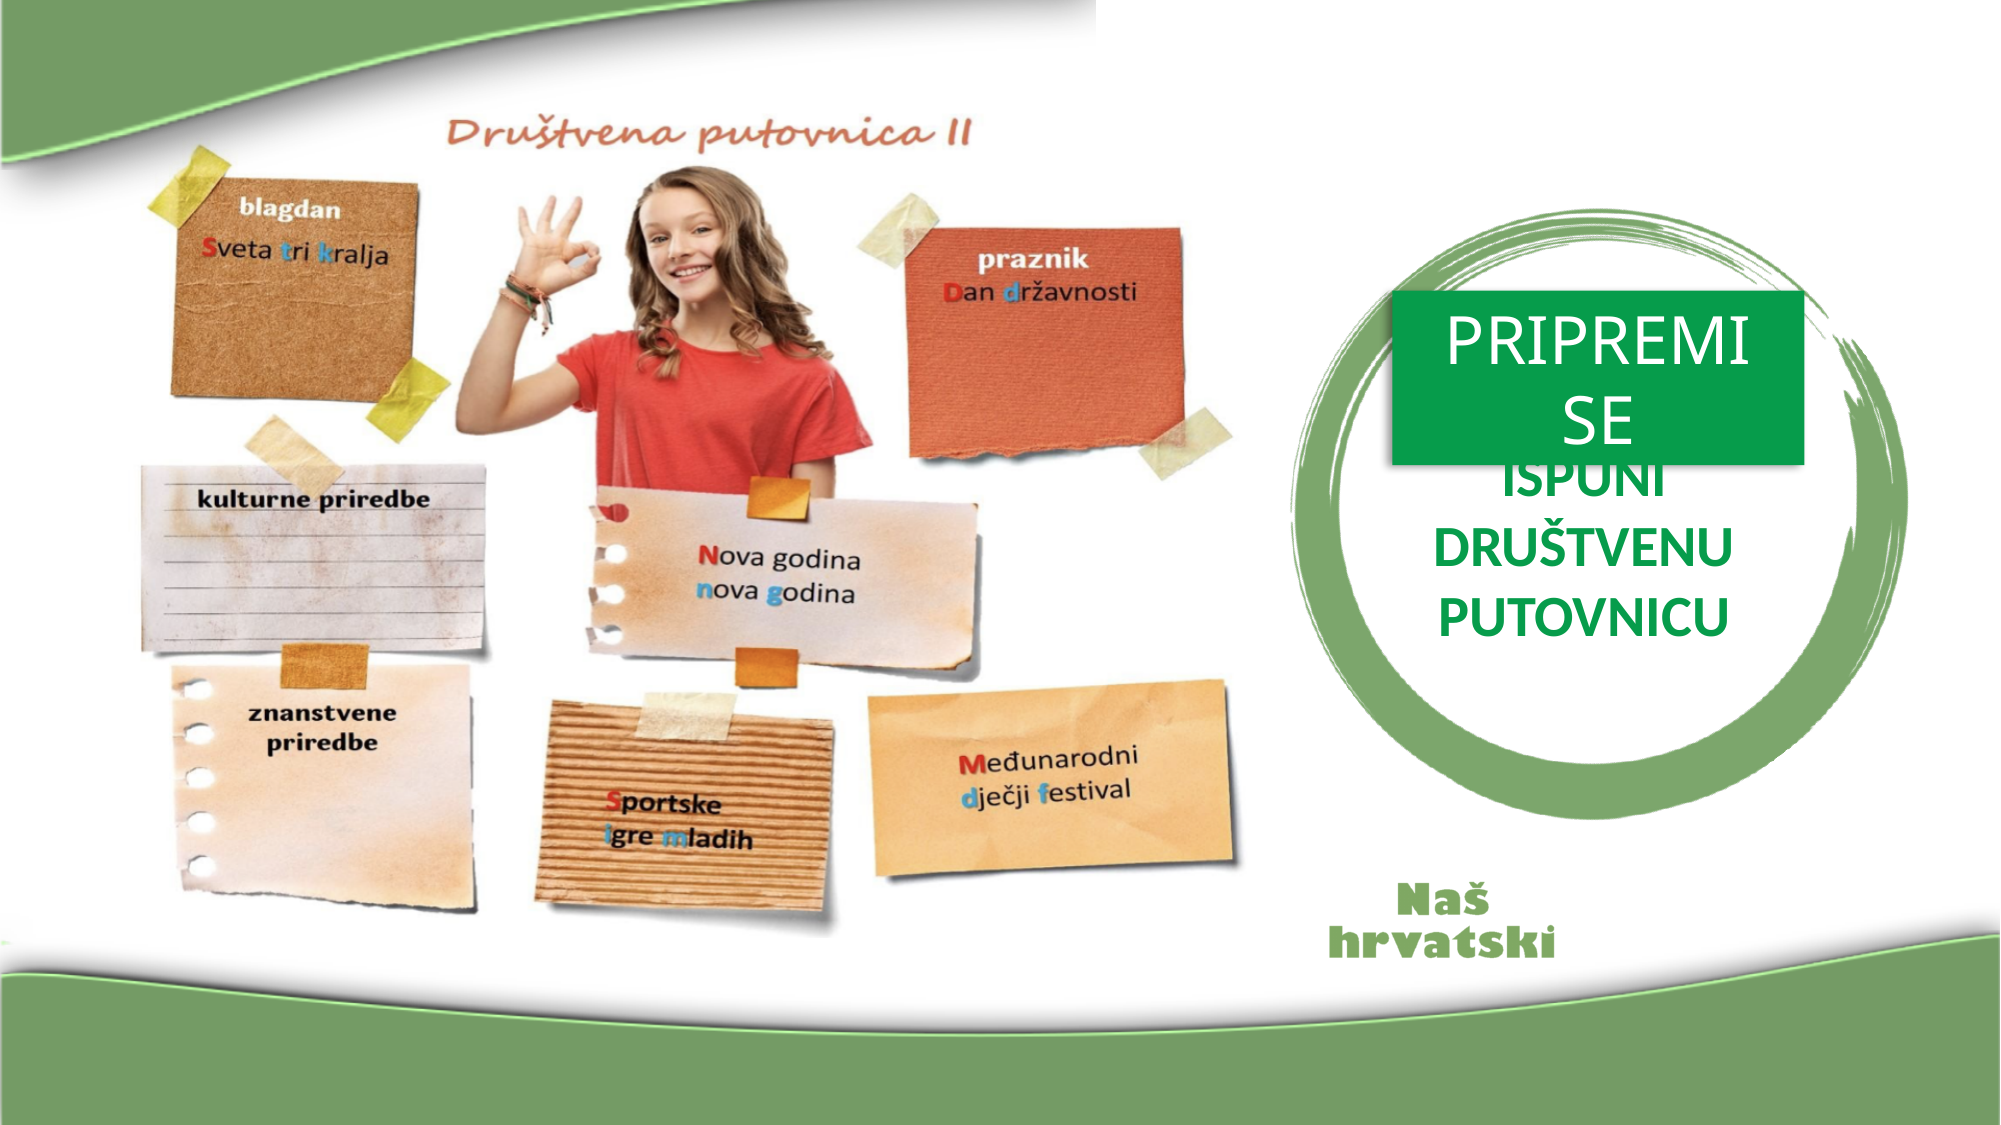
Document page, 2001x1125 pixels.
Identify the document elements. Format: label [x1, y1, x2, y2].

picture [92, 0, 1282, 1125]
picture [1291, 208, 1906, 815]
picture [1292, 857, 1599, 974]
